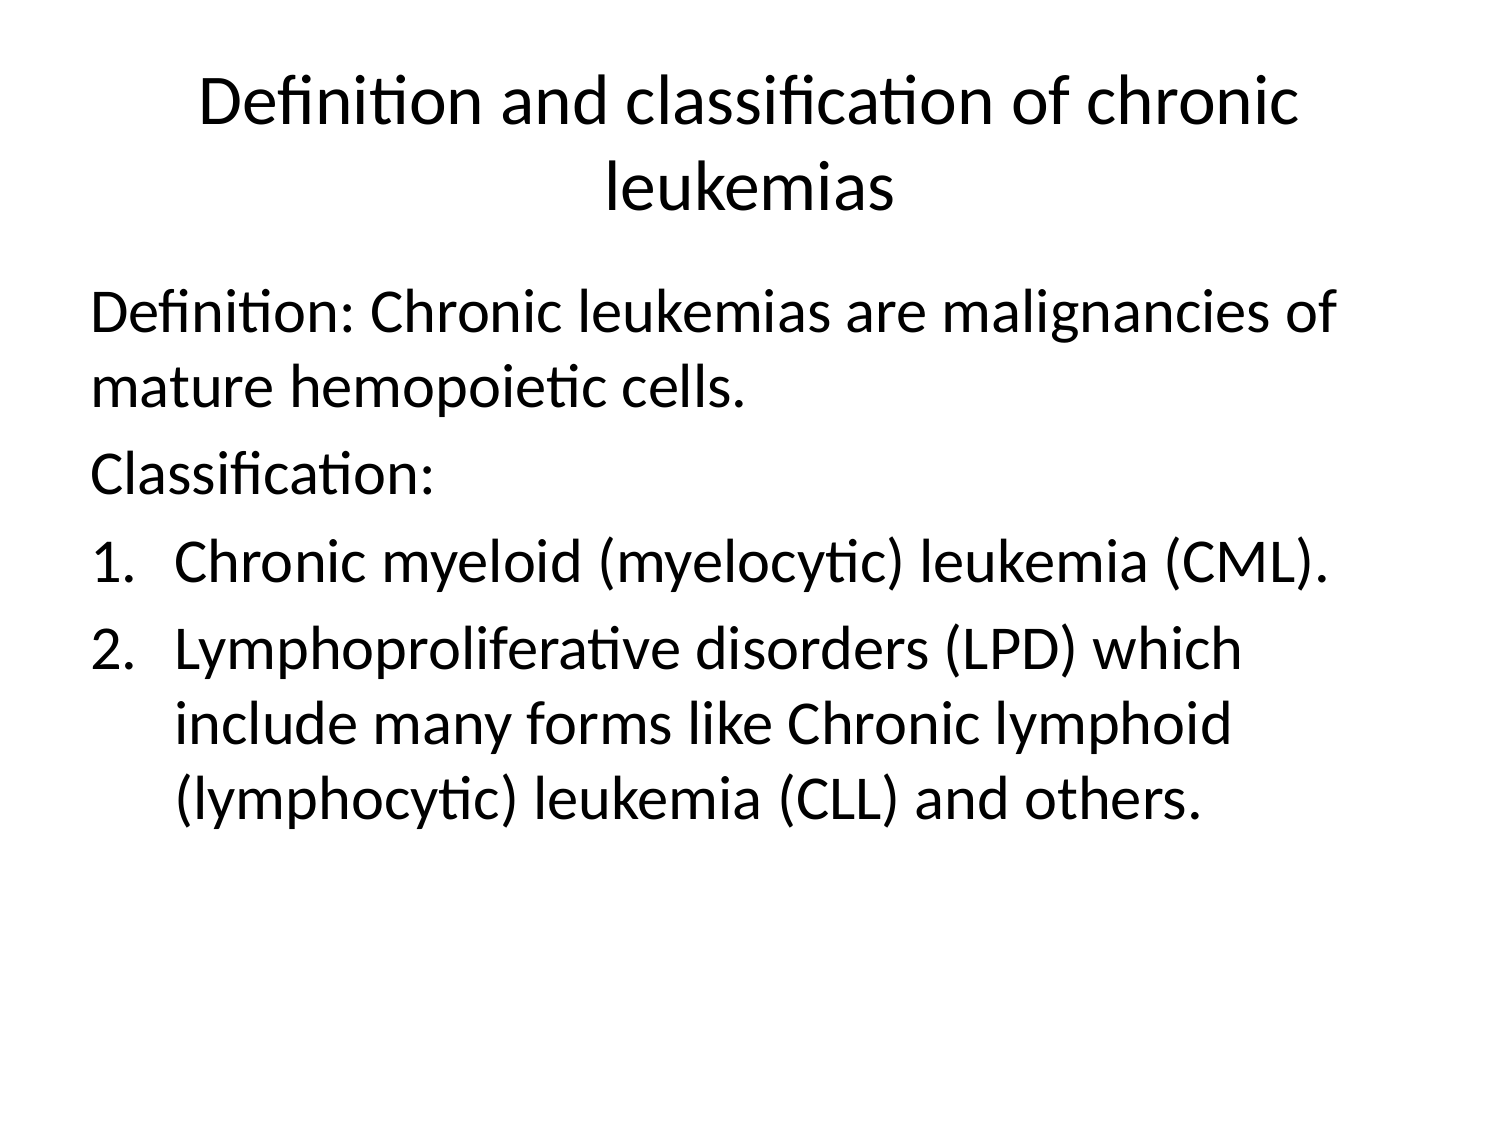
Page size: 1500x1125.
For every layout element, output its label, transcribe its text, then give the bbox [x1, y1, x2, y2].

title Definition and classification of chronic leukemias [75, 45, 1425, 233]
list Definition: Chronic leukemias are malignancies of mature hemopoietic cells. Classification: Chronic myeloid (myelocytic) leukemia (CML). Lymphoproliferative disorders (LPD) which include many forms like Chronic lymphoid (lymphocytic) leukemia (CLL) and others. [75, 262, 1425, 1005]
